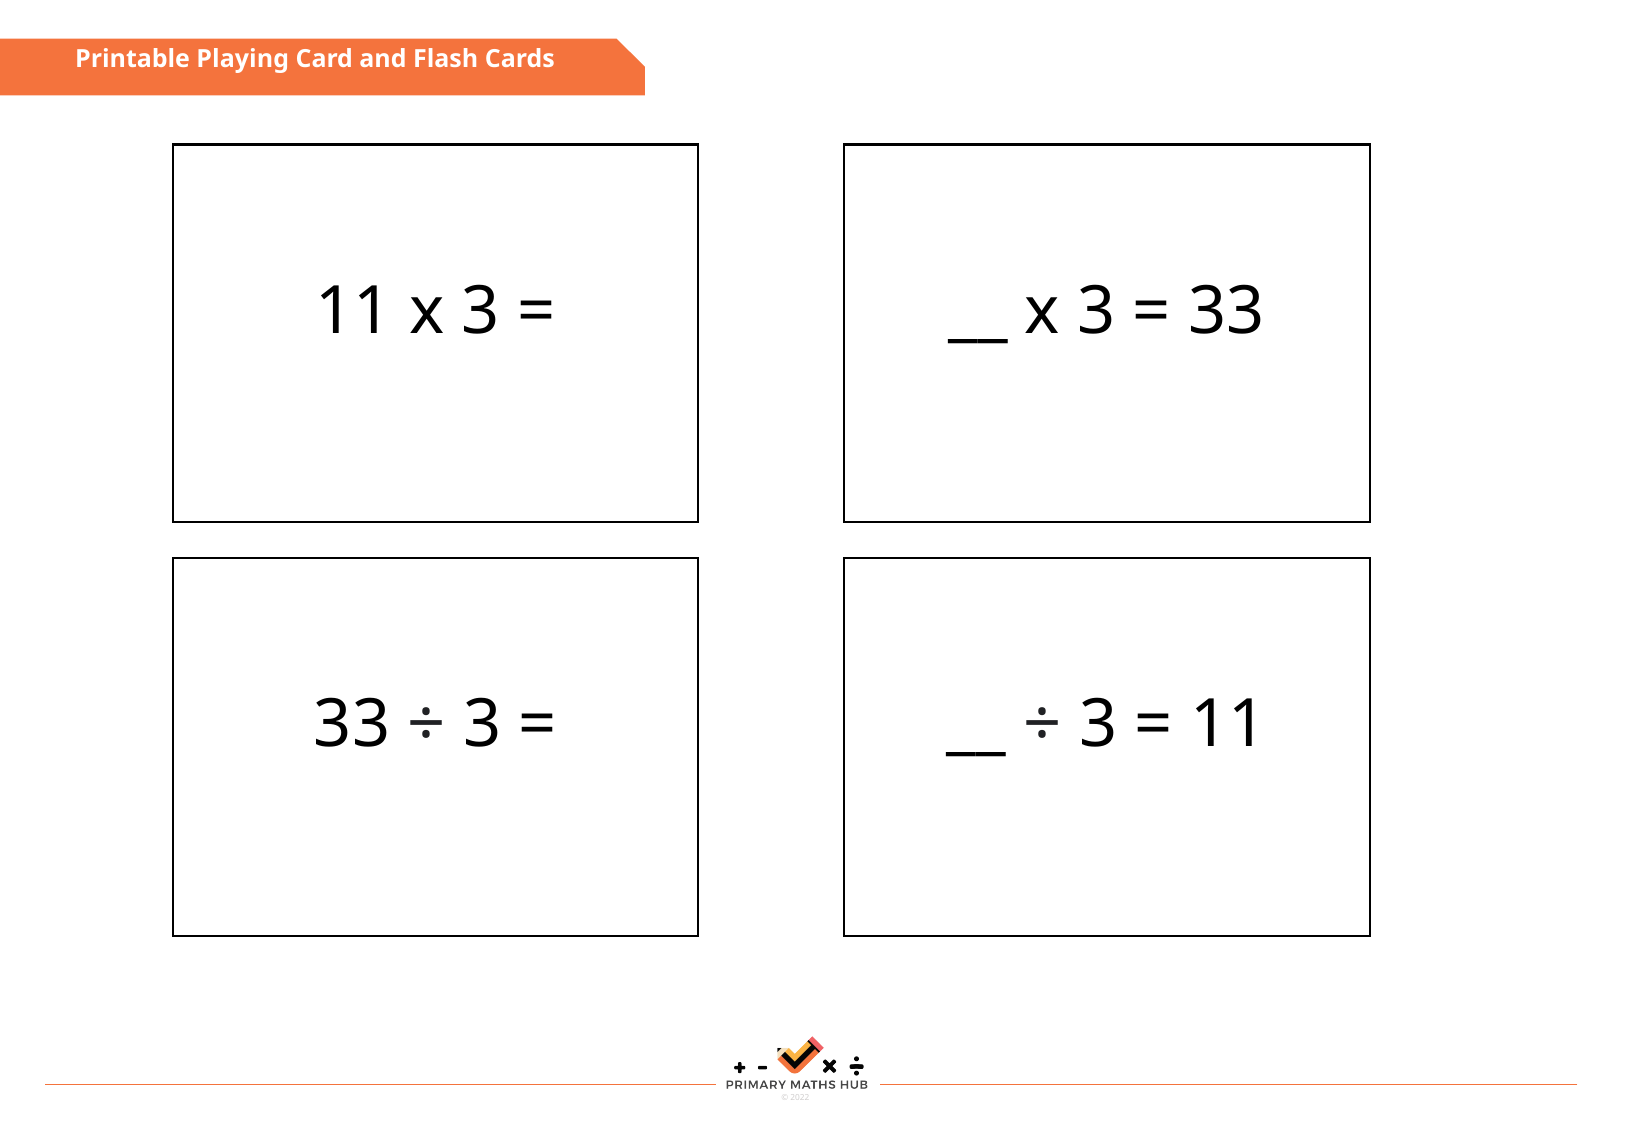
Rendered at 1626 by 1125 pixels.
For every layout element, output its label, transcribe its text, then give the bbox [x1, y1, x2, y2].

text_box __ x 3 = 33 [844, 259, 1370, 355]
text_box 11 x 3 = [172, 259, 699, 355]
text_box © 2022 [720, 1084, 870, 1110]
text_box [172, 355, 699, 523]
picture [722, 1034, 872, 1094]
text_box [172, 143, 699, 259]
text_box __ ÷ 3 = 11 [844, 672, 1370, 768]
text_box [843, 557, 1371, 937]
text_box [843, 143, 1371, 523]
text_box [172, 768, 699, 937]
text_box 33 ÷ 3 = [172, 672, 699, 768]
text_box Printable Playing Card and Flash Cards [0, 37, 646, 97]
text_box [172, 557, 699, 672]
